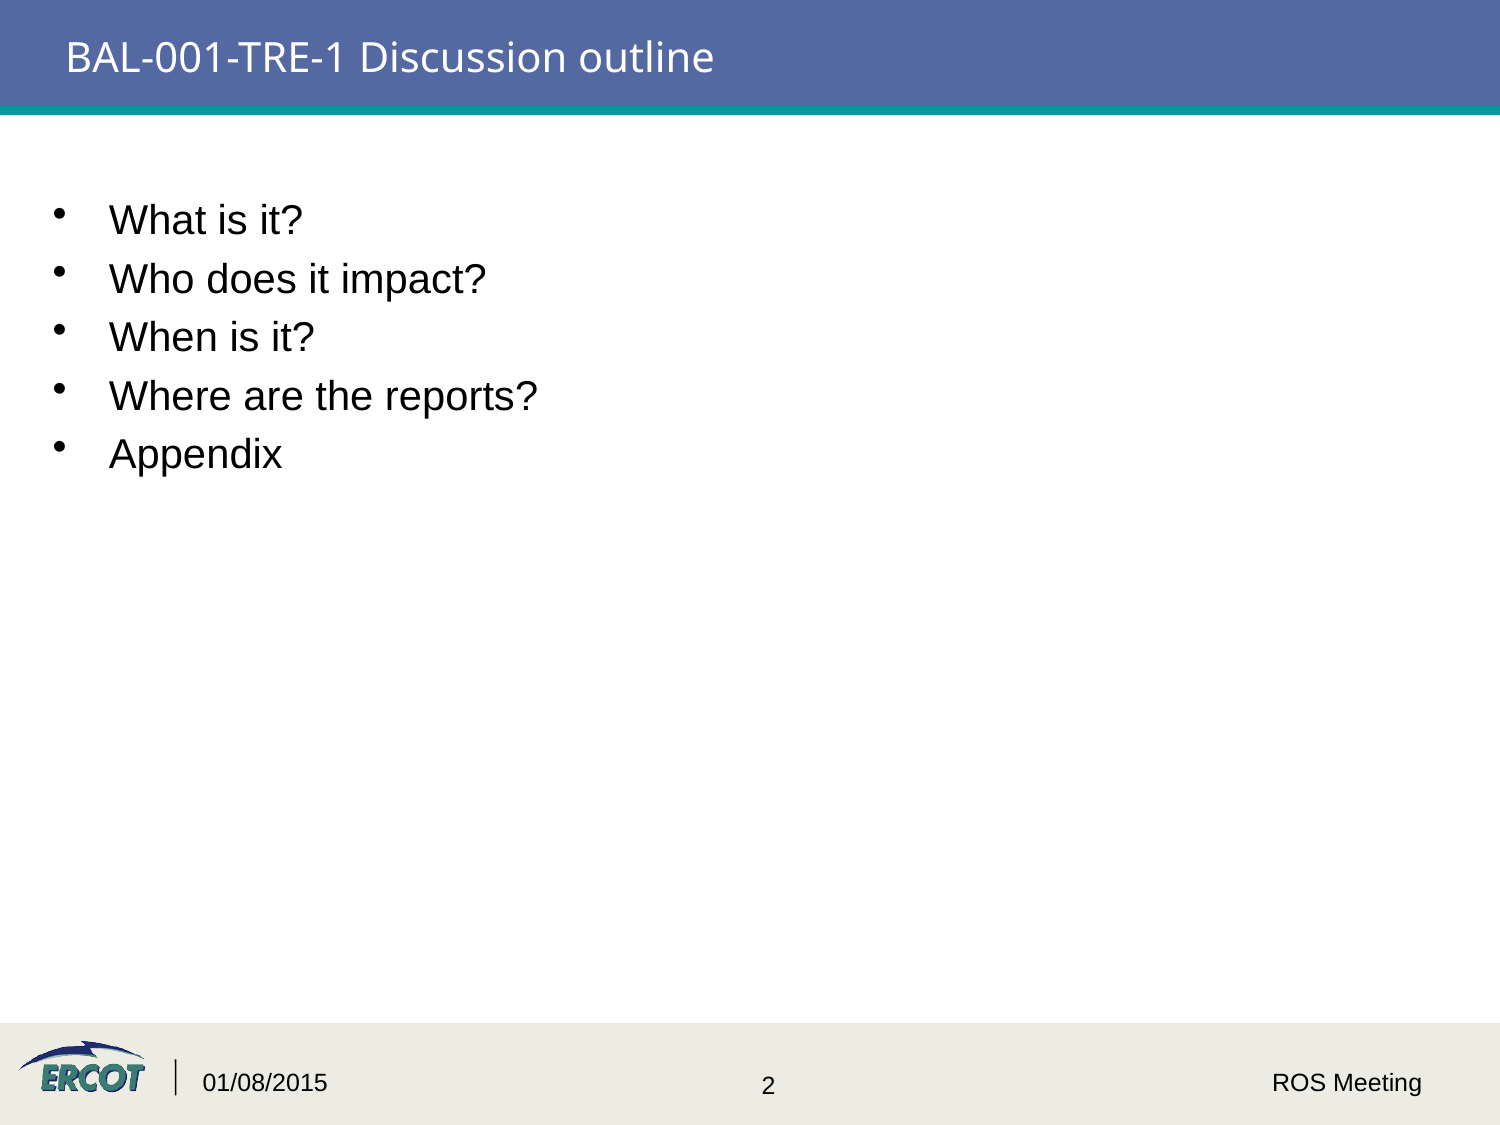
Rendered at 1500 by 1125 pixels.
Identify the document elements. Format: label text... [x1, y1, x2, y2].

title BAL-001-TRE-1 Discussion outline [50, 0, 1450, 113]
picture [10, 1031, 151, 1111]
list What is it? Who does it impact? When is it? Where are the reports? Appendix [37, 137, 1463, 975]
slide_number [187, 1059, 538, 1125]
footer ROS Meeting [1025, 1059, 1438, 1125]
